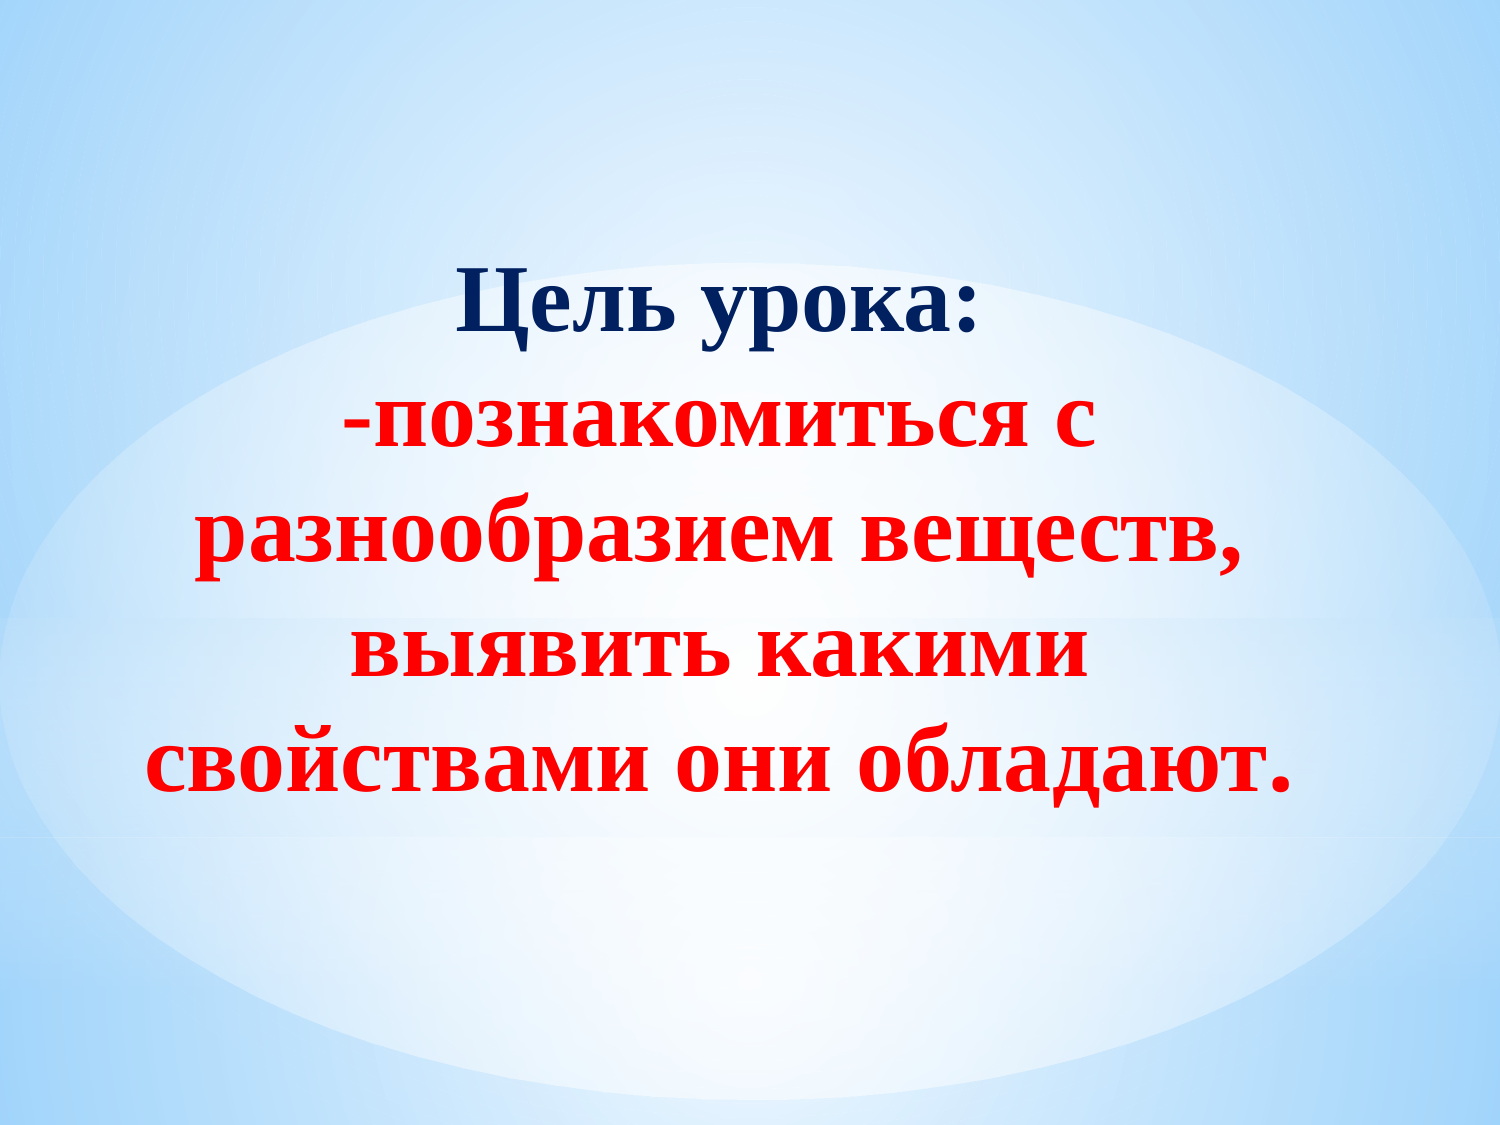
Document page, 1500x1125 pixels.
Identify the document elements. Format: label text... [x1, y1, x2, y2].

title Цель урока: -познакомиться с разнообразием веществ, выявить какими свойствами они обладают. [76, 113, 1363, 976]
